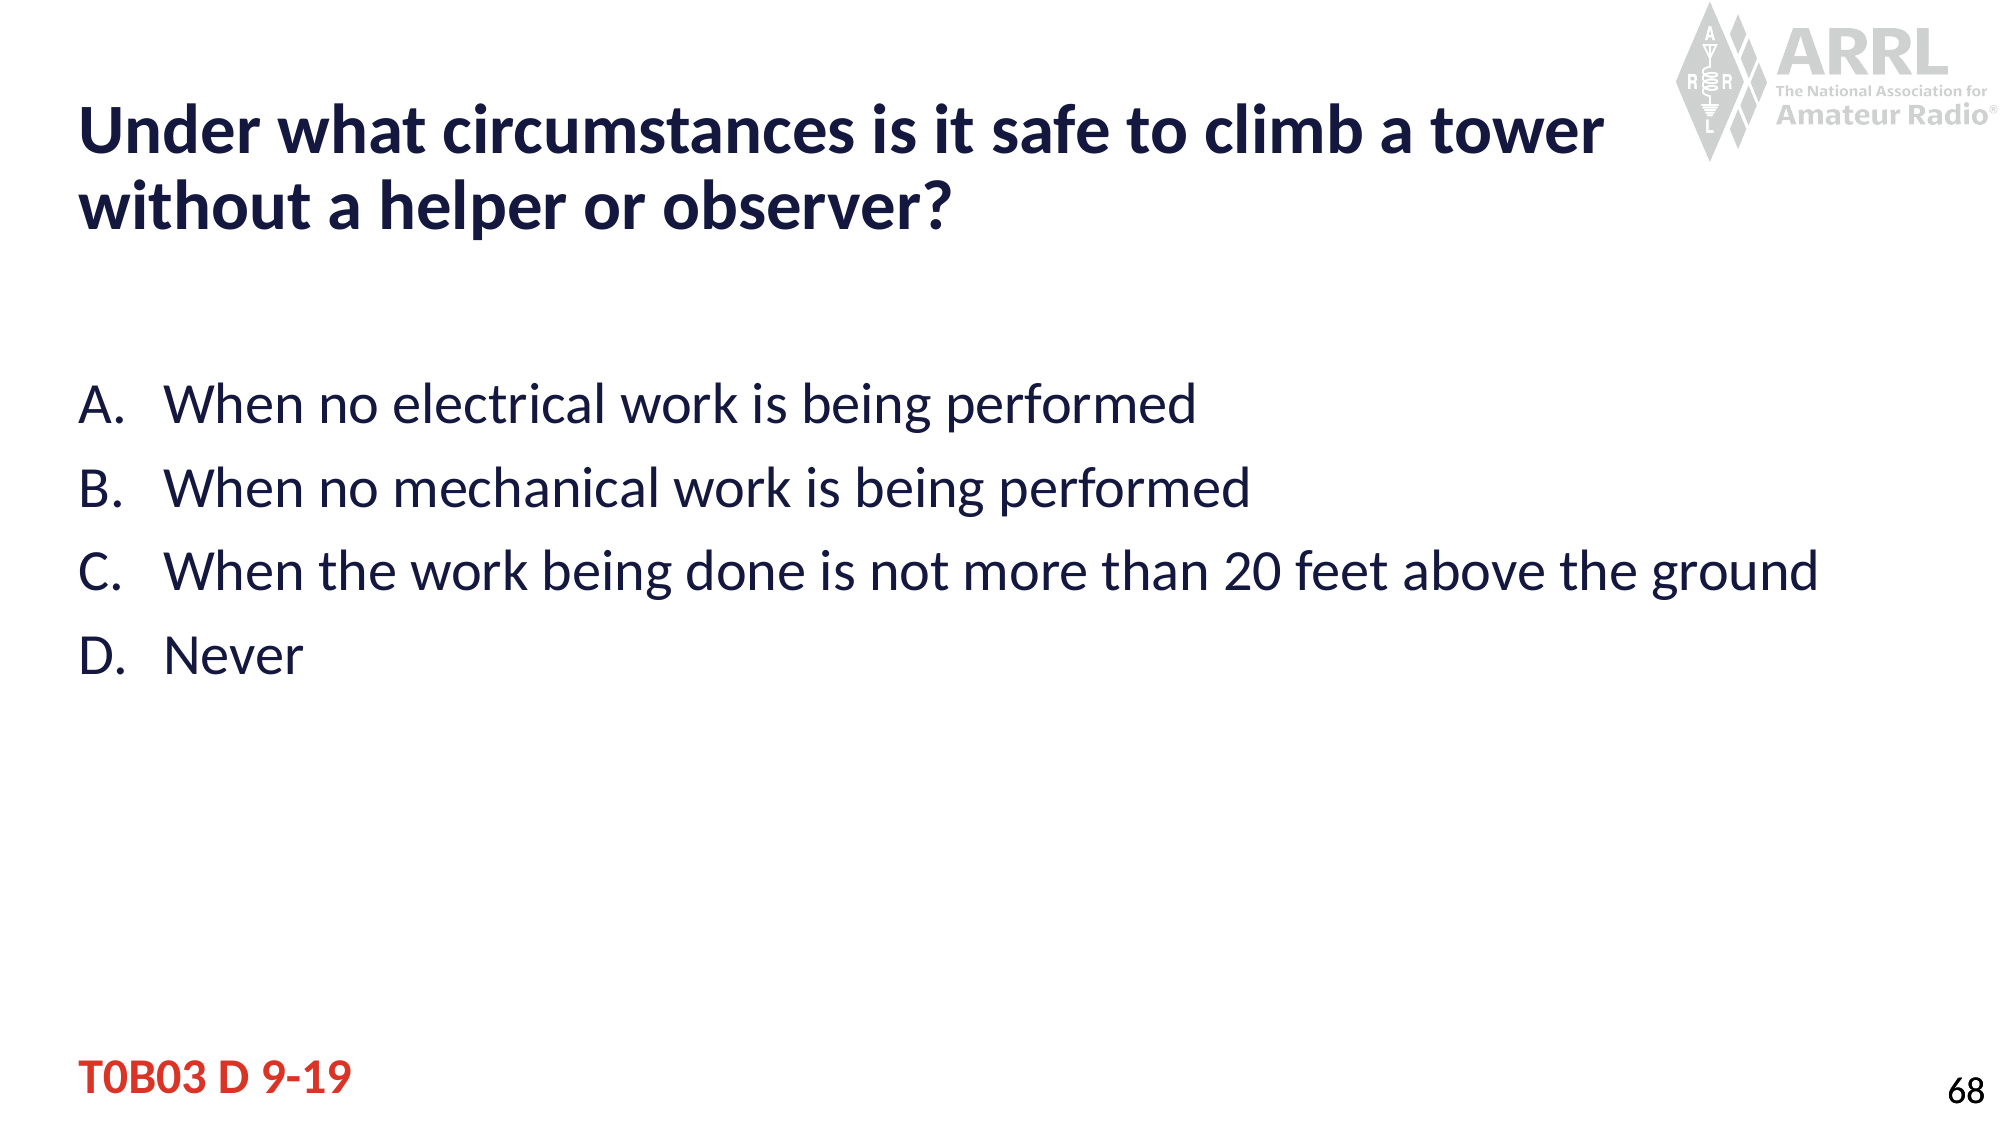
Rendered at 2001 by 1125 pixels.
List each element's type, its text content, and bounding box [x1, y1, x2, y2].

list When no electrical work is being performed When no mechanical work is being performed When the work being done is not more than 20 feet above the ground Never [63, 365, 1863, 989]
text_box T0B03 D 9-19 [63, 1036, 921, 1112]
title Under what circumstances is it safe to climb a tower without a helper or observer? [63, 59, 1863, 278]
picture [1674, 0, 2000, 164]
